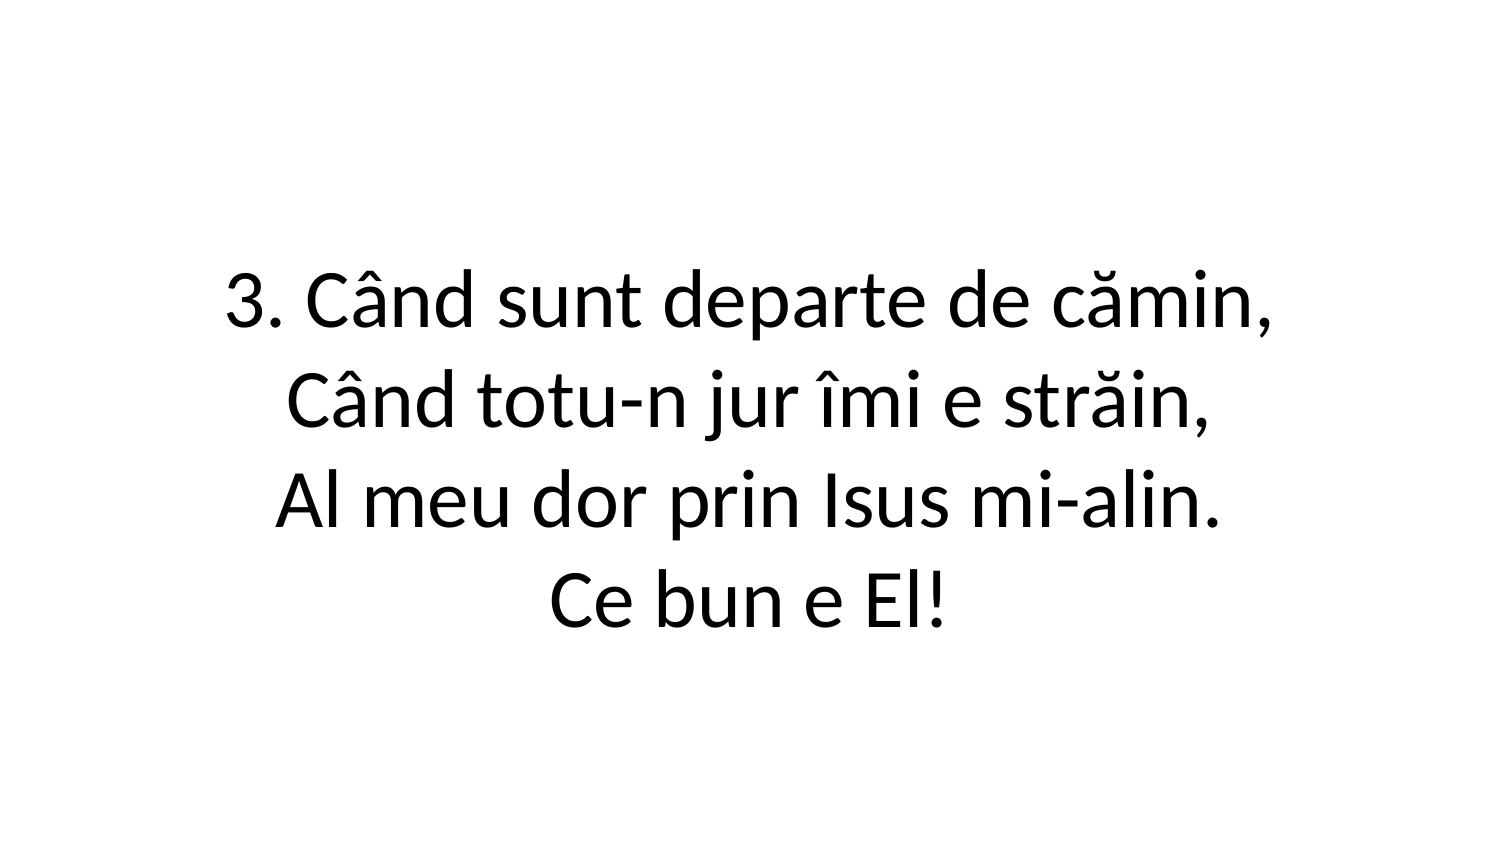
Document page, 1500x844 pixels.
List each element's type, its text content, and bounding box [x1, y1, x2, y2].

text_box 3. Când sunt departe de cămin, Când totu-n jur îmi e străin, Al meu dor prin Isus mi-alin. Ce bun e El! [208, 192, 1292, 652]
